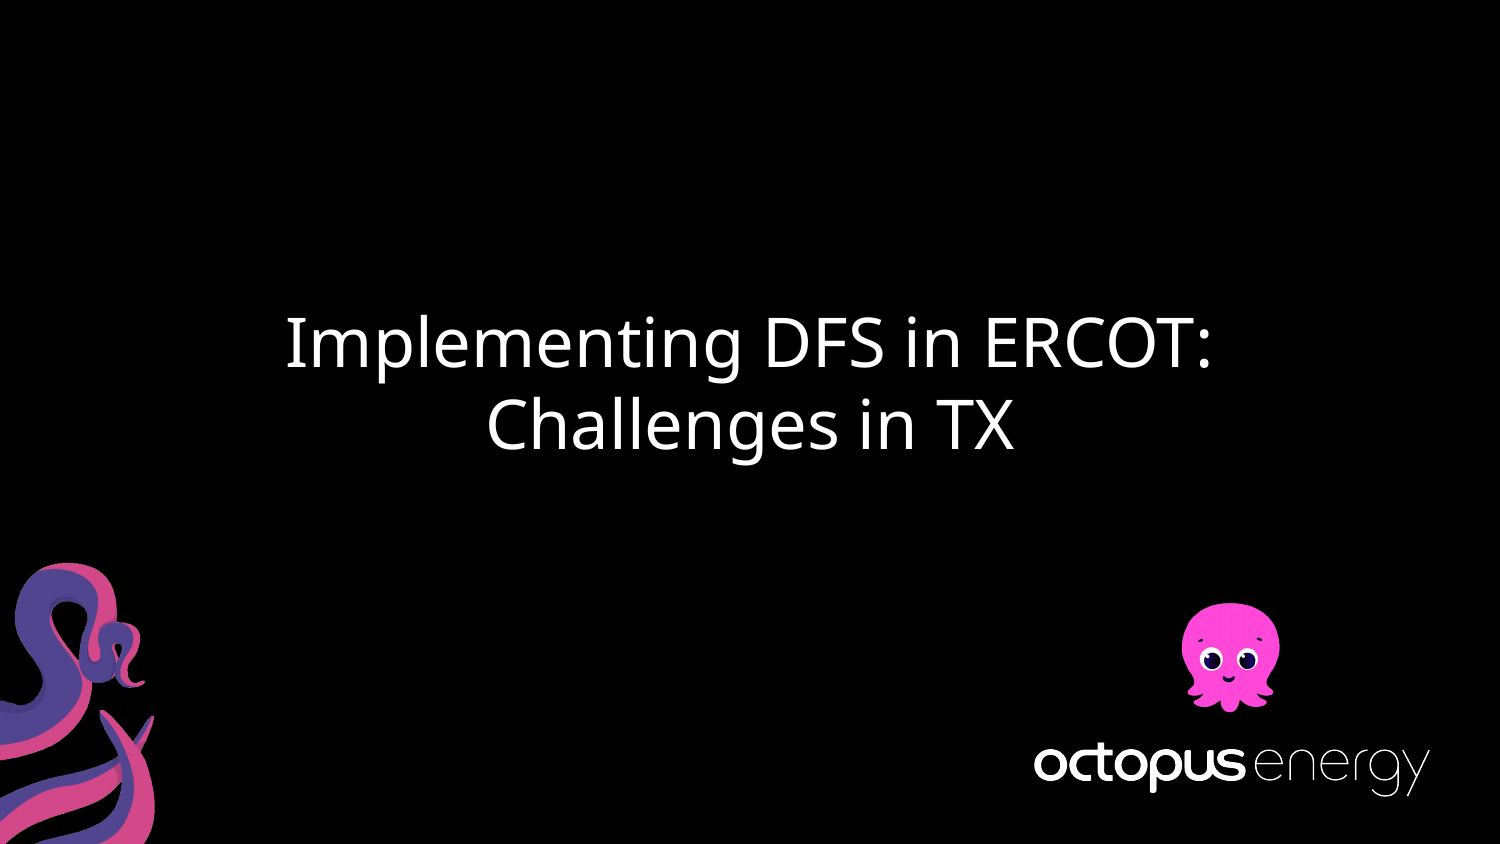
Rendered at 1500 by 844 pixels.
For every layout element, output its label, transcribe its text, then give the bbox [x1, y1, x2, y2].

title Implementing DFS in ERCOT: Challenges in TX [218, 298, 1282, 464]
picture [1176, 601, 1288, 714]
picture [0, 559, 226, 844]
picture [1032, 737, 1432, 798]
